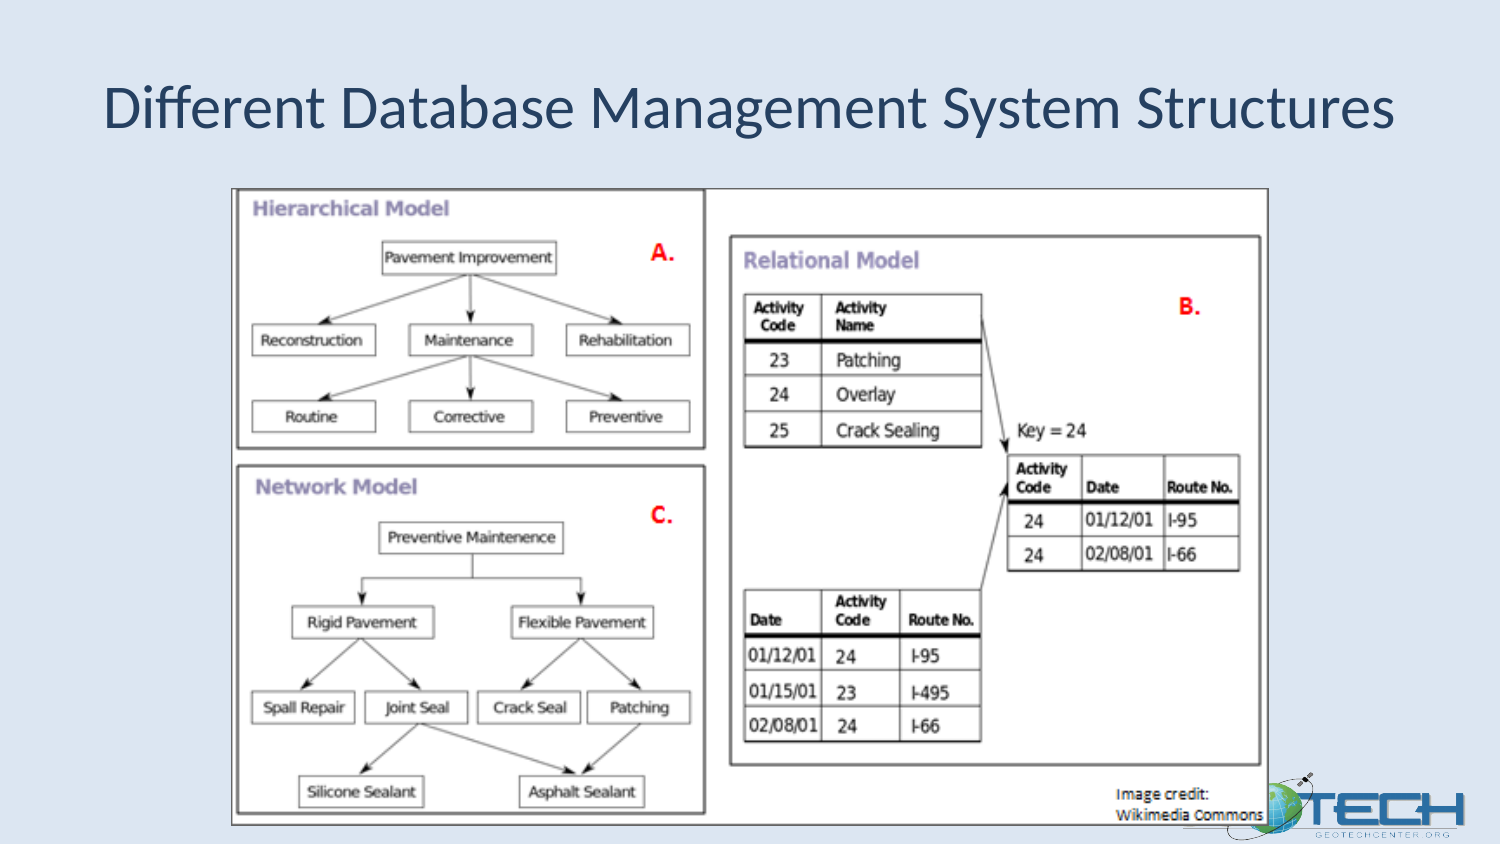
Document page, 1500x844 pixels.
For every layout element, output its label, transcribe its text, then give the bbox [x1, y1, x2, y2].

picture [230, 188, 1478, 844]
title Different Database Management System Structures [75, 33, 1425, 175]
